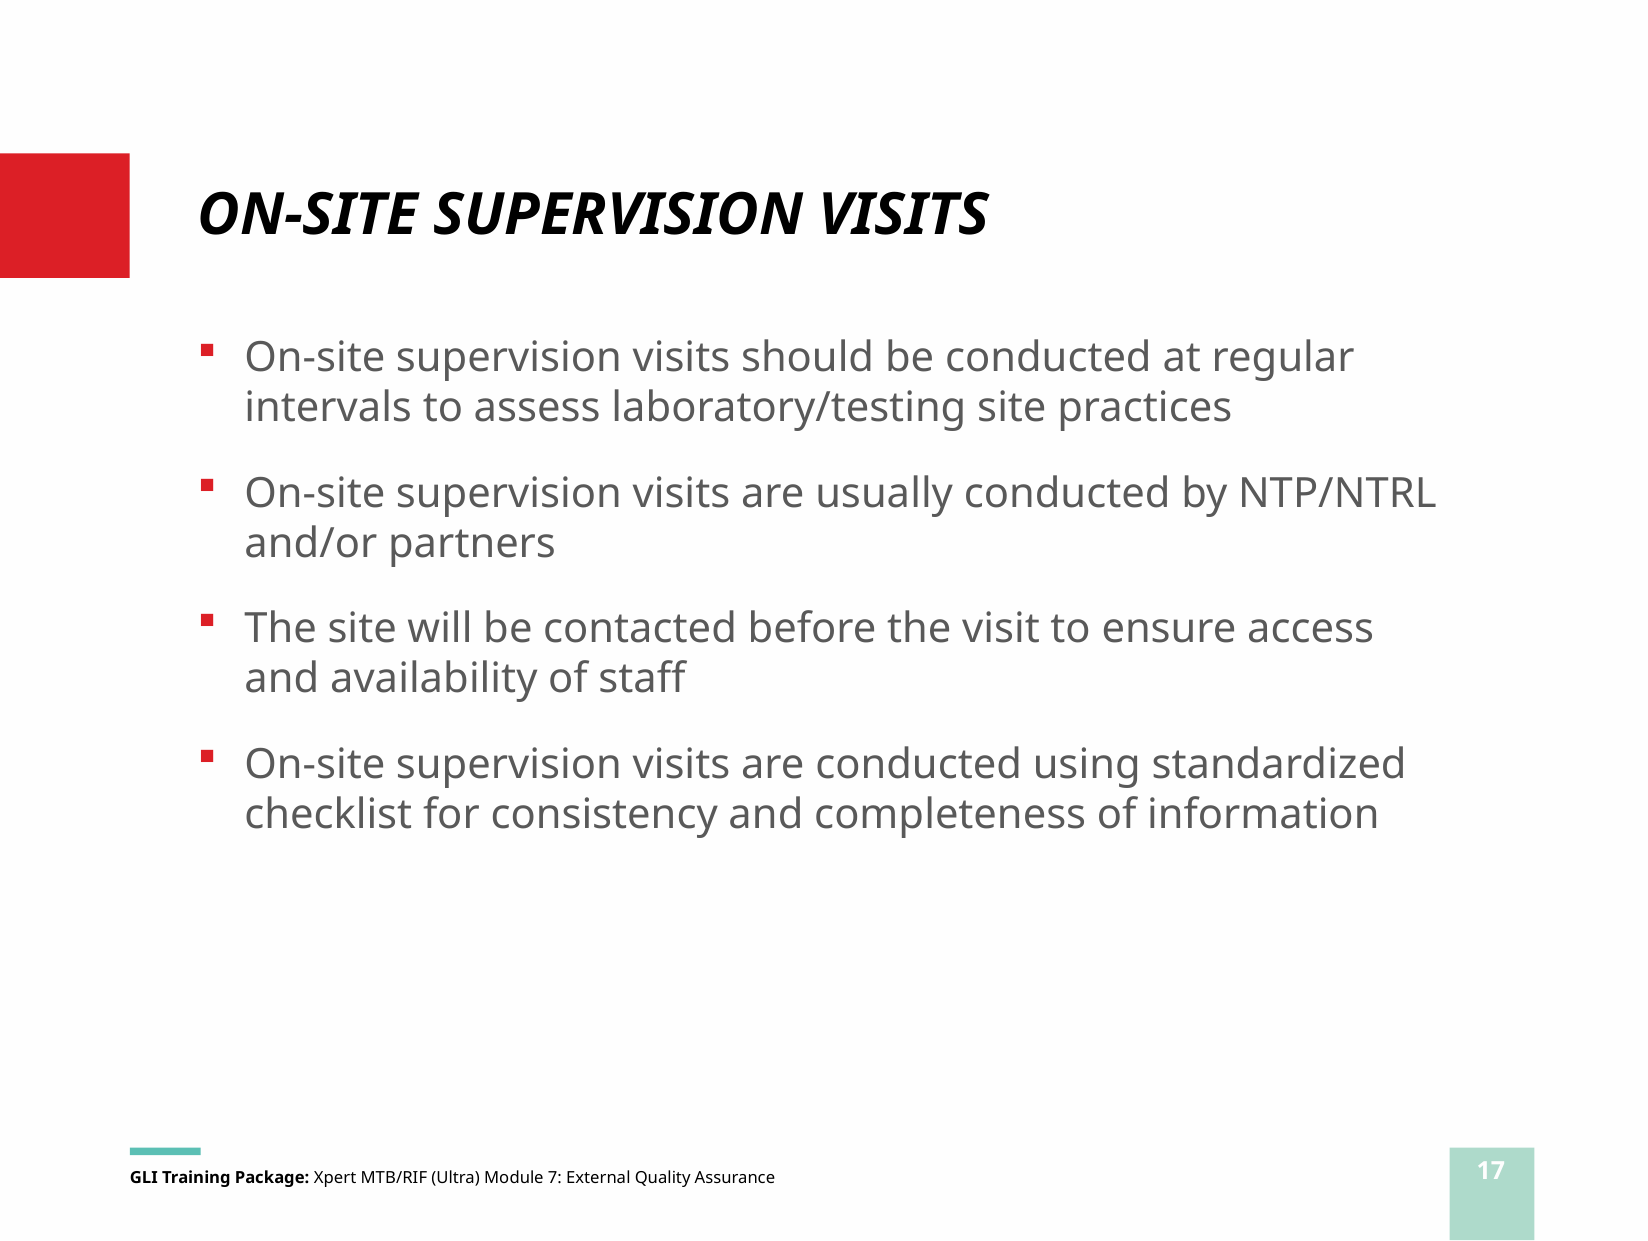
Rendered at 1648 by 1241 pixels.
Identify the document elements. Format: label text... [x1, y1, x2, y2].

title ON-SITE SUPERVISION VISITS [197, 153, 1450, 278]
list On-site supervision visits should be conducted at regular intervals to assess laboratory/testing site practices On-site supervision visits are usually conducted by NTP/NTRL and/or partners The site will be contacted before the visit to ensure access and availability of staff On-site supervision visits are conducted using standardized checklist for consistency and completeness of information [197, 330, 1450, 1087]
